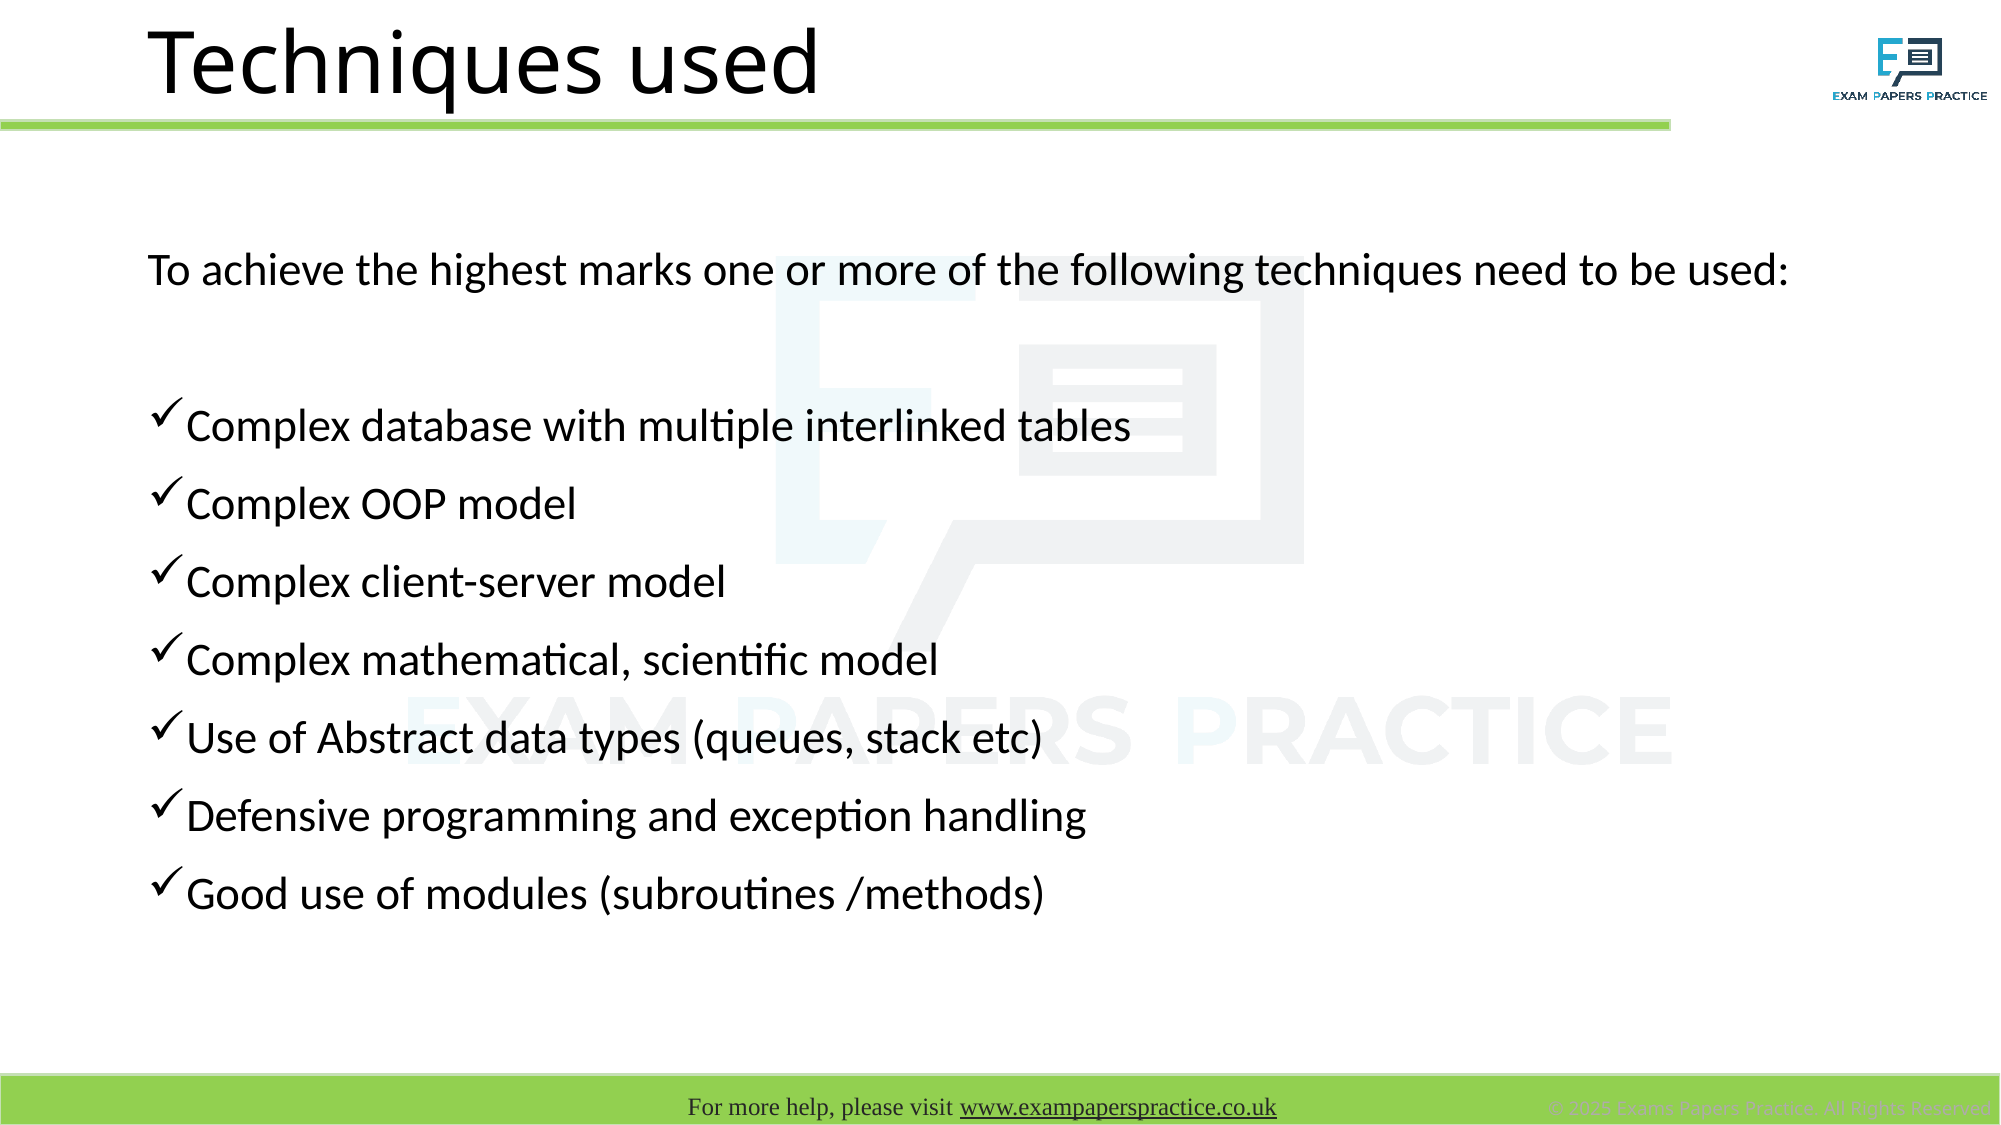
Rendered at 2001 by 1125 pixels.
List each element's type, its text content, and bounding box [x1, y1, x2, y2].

title Techniques used [132, 11, 1858, 121]
list To achieve the highest marks one or more of the following techniques need to be used: Complex database with multiple interlinked tables Complex OOP model Complex client-server model Complex mathematical, scientific model Use of Abstract data types (queues, stack etc) Defensive programming and exception handling Good use of modules (subroutines /methods) [132, 225, 1858, 940]
